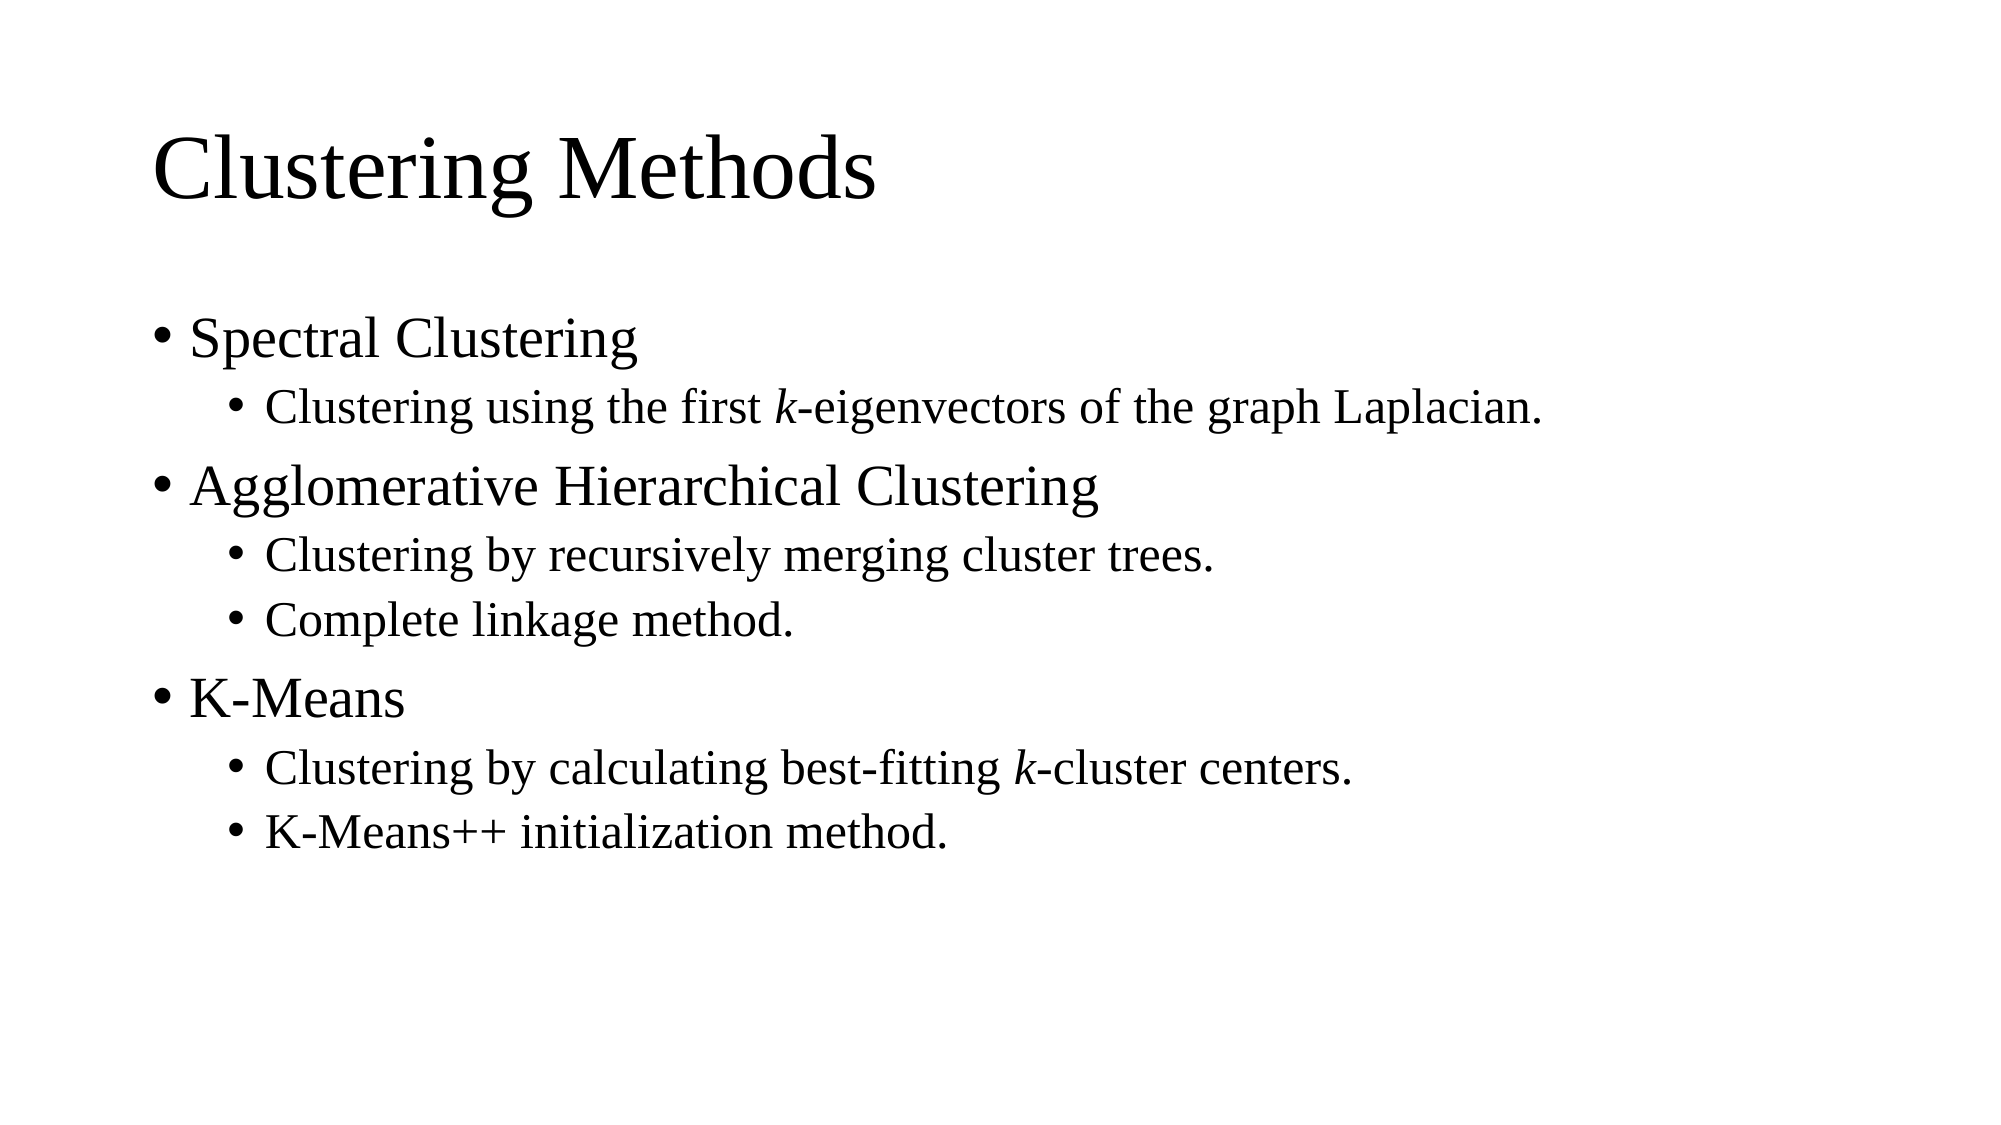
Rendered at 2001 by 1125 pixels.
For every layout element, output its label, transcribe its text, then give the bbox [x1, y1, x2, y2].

title Clustering Methods [137, 59, 1863, 278]
list Spectral Clustering Clustering using the first k-eigenvectors of the graph Laplacian. Agglomerative Hierarchical Clustering Clustering by recursively merging cluster trees. Complete linkage method. K-Means Clustering by calculating best-fitting k-cluster centers. K-Means++ initialization method. [137, 299, 1863, 1014]
